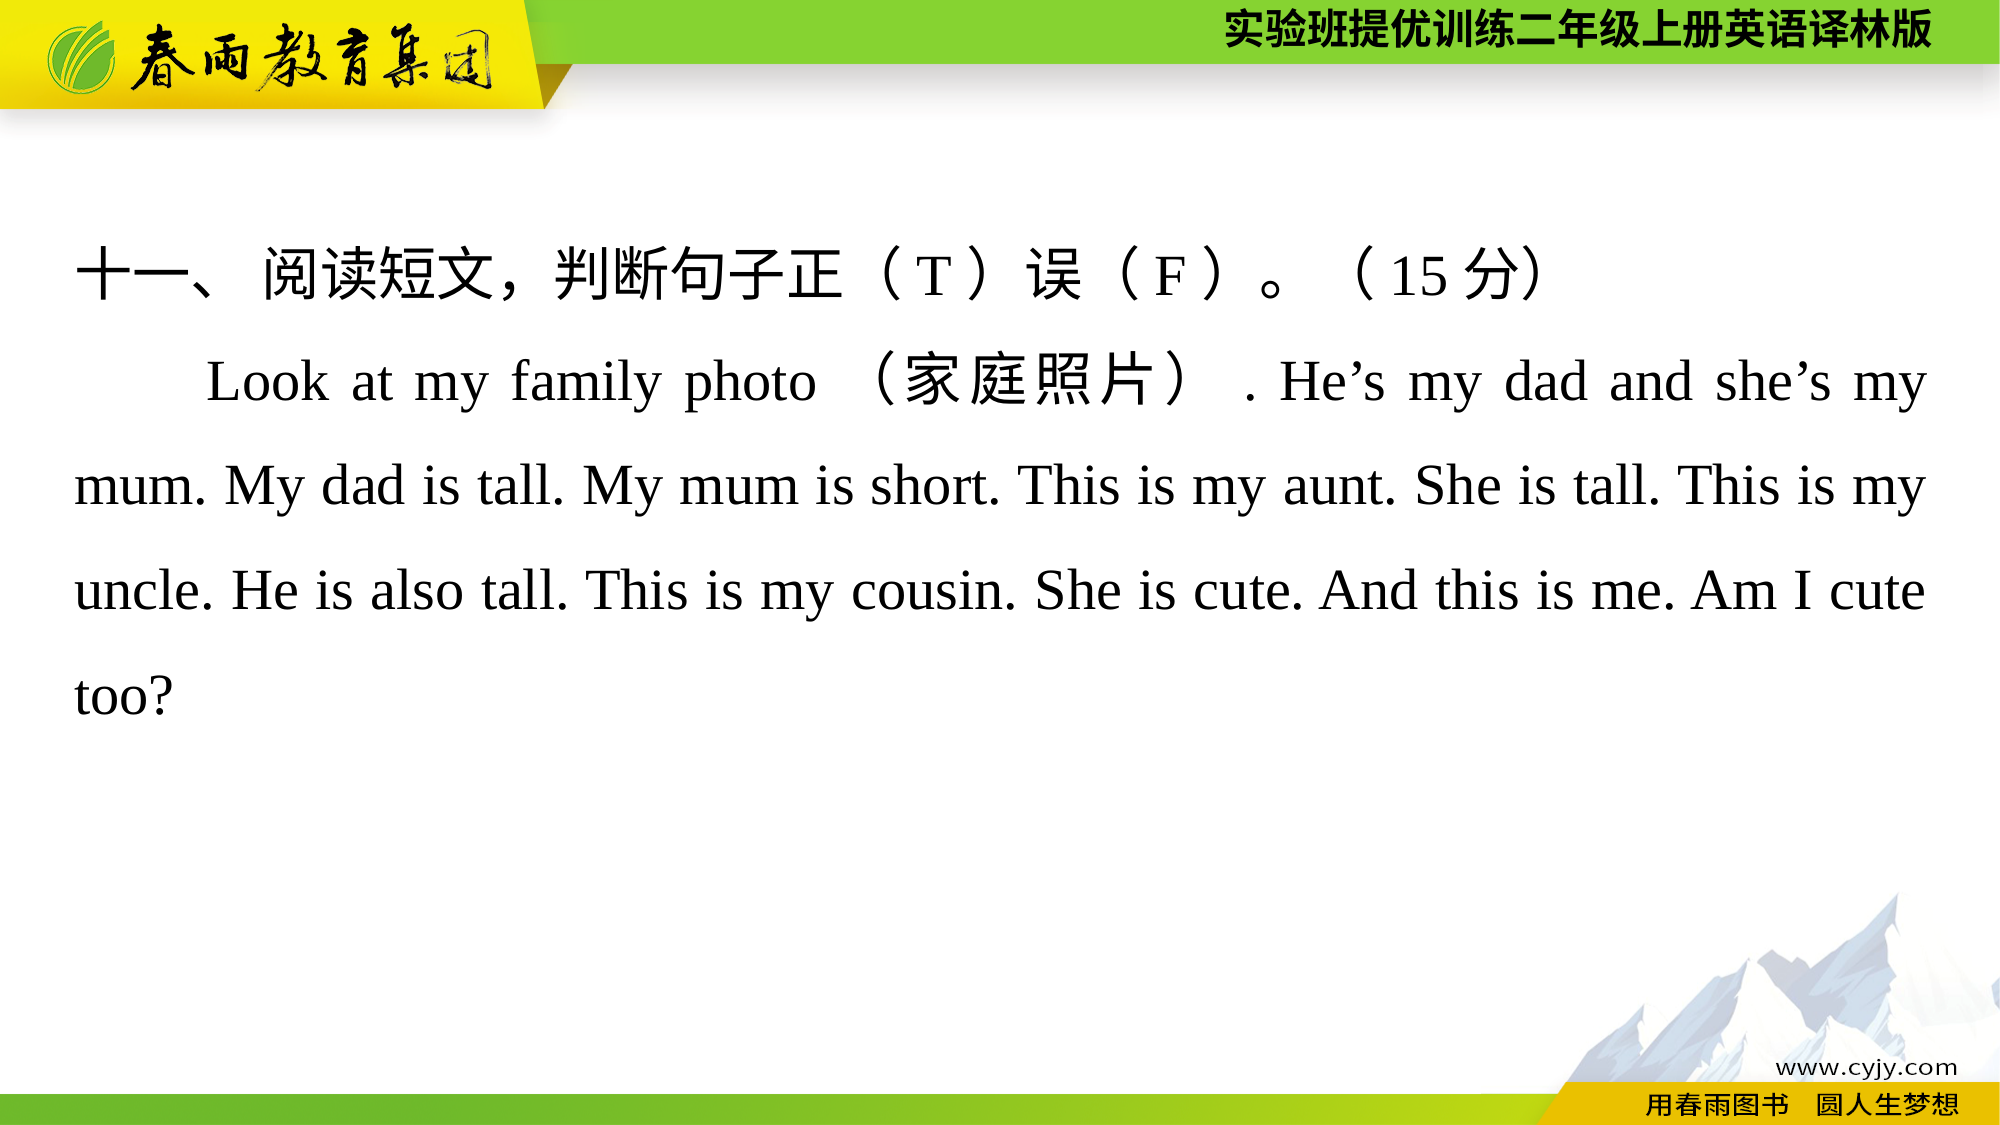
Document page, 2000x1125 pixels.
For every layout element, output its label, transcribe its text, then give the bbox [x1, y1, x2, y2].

picture [0, 0, 2000, 1125]
list 十一、 阅读短文，判断句子正（T）误（F）。（15分） Look at my family photo（家庭照片）. He’s my dad and she’s my mum. My dad is tall. My mum is short. This is my aunt. She is tall. This is my uncle. He is also tall. This is my cousin. She is cute. And this is me. Am I cute too? [59, 194, 1944, 740]
